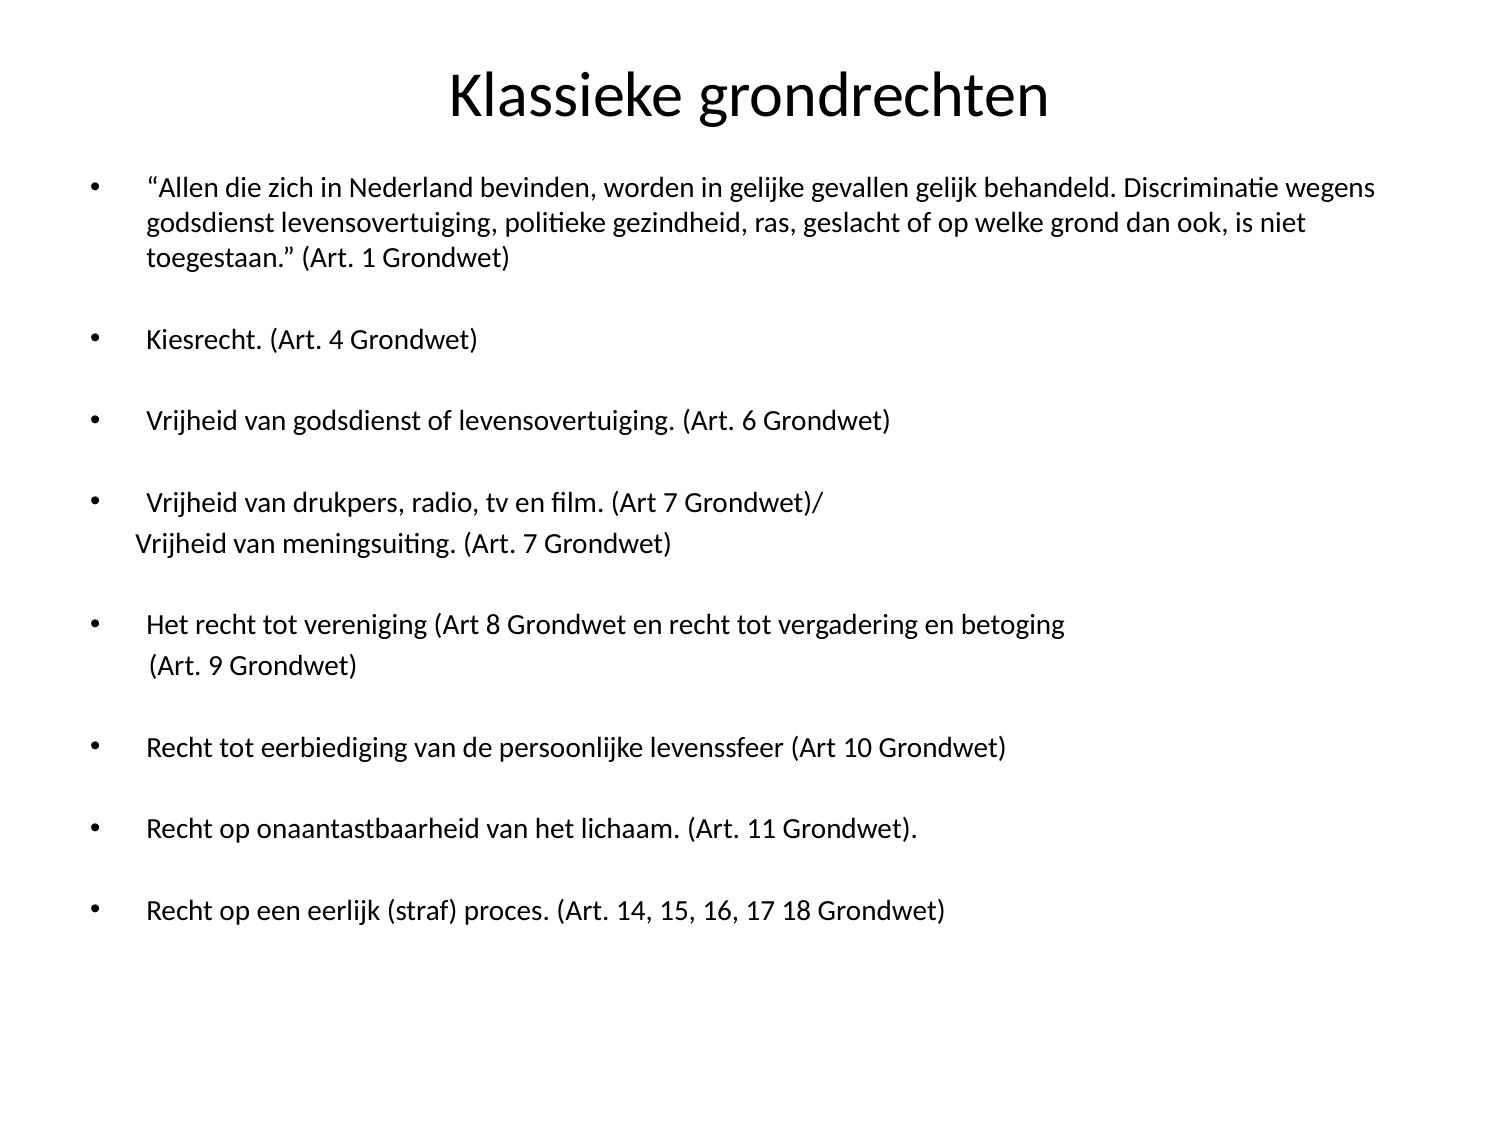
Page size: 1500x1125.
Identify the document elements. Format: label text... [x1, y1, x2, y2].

title Klassieke grondrechten [75, 45, 1425, 138]
list “Allen die zich in Nederland bevinden, worden in gelijke gevallen gelijk behandeld. Discriminatie wegens godsdienst levensovertuiging, politieke gezindheid, ras, geslacht of op welke grond dan ook, is niet toegestaan.” (Art. 1 Grondwet) Kiesrecht. (Art. 4 Grondwet) Vrijheid van godsdienst of levensovertuiging. (Art. 6 Grondwet) Vrijheid van drukpers, radio, tv en film. (Art 7 Grondwet)/ Vrijheid van meningsuiting. (Art. 7 Grondwet) Het recht tot vereniging (Art 8 Grondwet en recht tot vergadering en betoging (Art. 9 Grondwet) Recht tot eerbiediging van de persoonlijke levenssfeer (Art 10 Grondwet) Recht op onaantastbaarheid van het lichaam. (Art. 11 Grondwet). Recht op een eerlijk (straf) proces. (Art. 14, 15, 16, 17 18 Grondwet) [75, 160, 1425, 1071]
